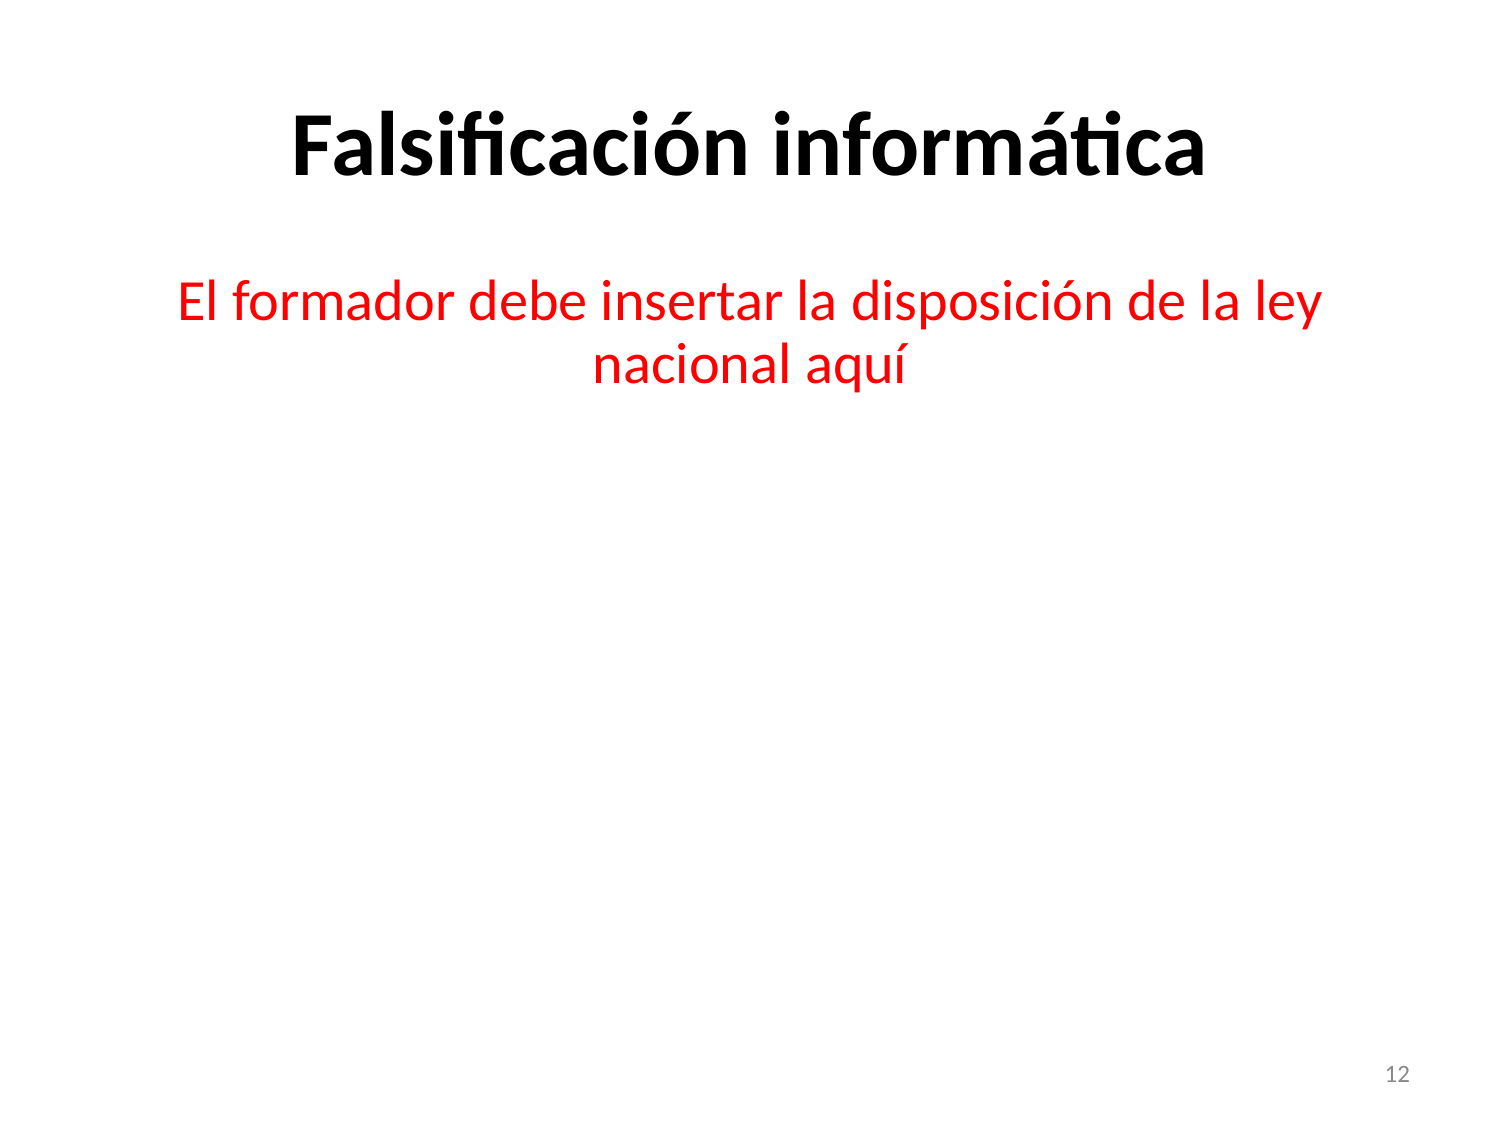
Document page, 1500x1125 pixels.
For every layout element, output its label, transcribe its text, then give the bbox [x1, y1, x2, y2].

title Falsificación informática [75, 45, 1425, 233]
slide_number 12 [1074, 1042, 1425, 1103]
list El formador debe insertar la disposición de la ley nacional aquí [75, 262, 1425, 1005]
